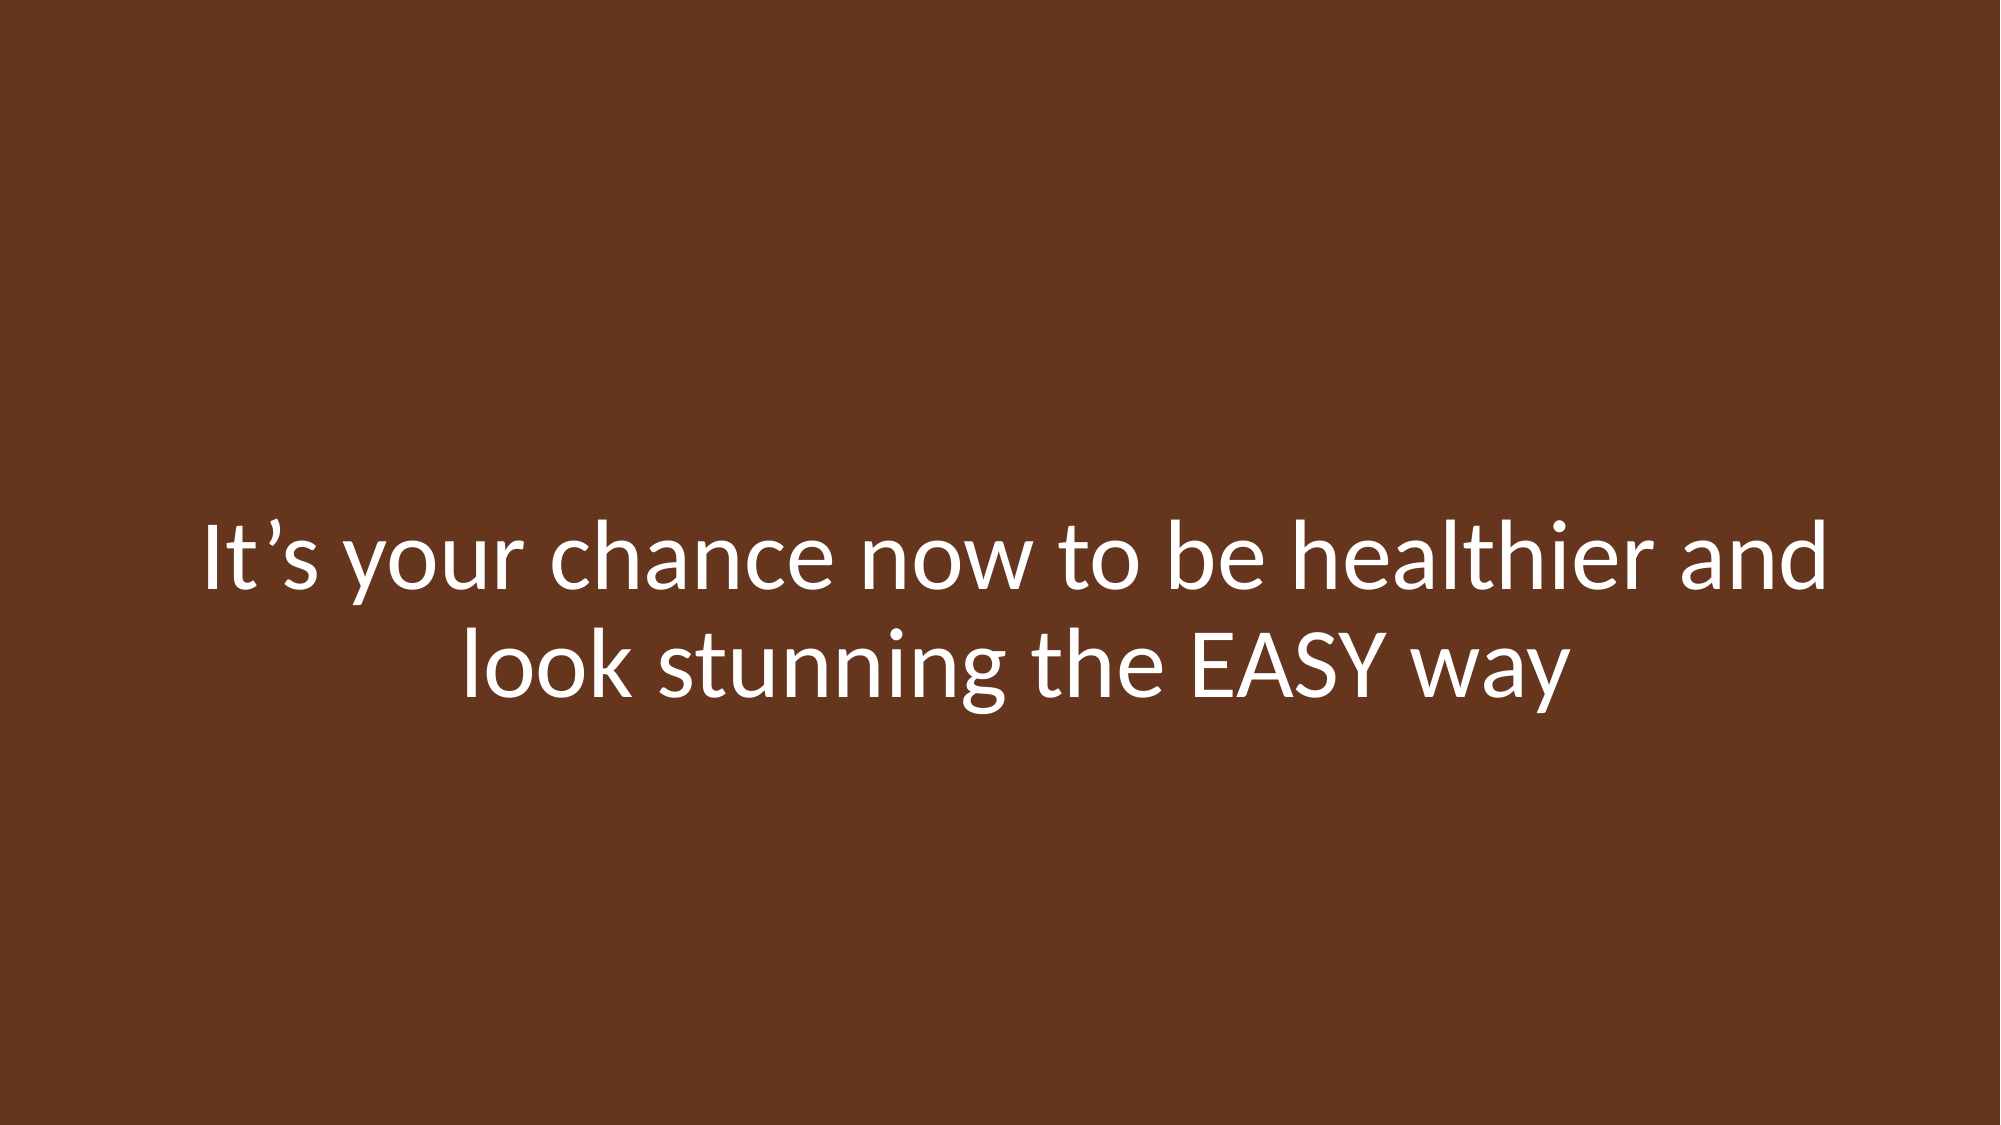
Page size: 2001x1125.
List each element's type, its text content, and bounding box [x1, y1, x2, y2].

title It’s your chance now to be healthier and look stunning the EASY way [114, 335, 1919, 727]
